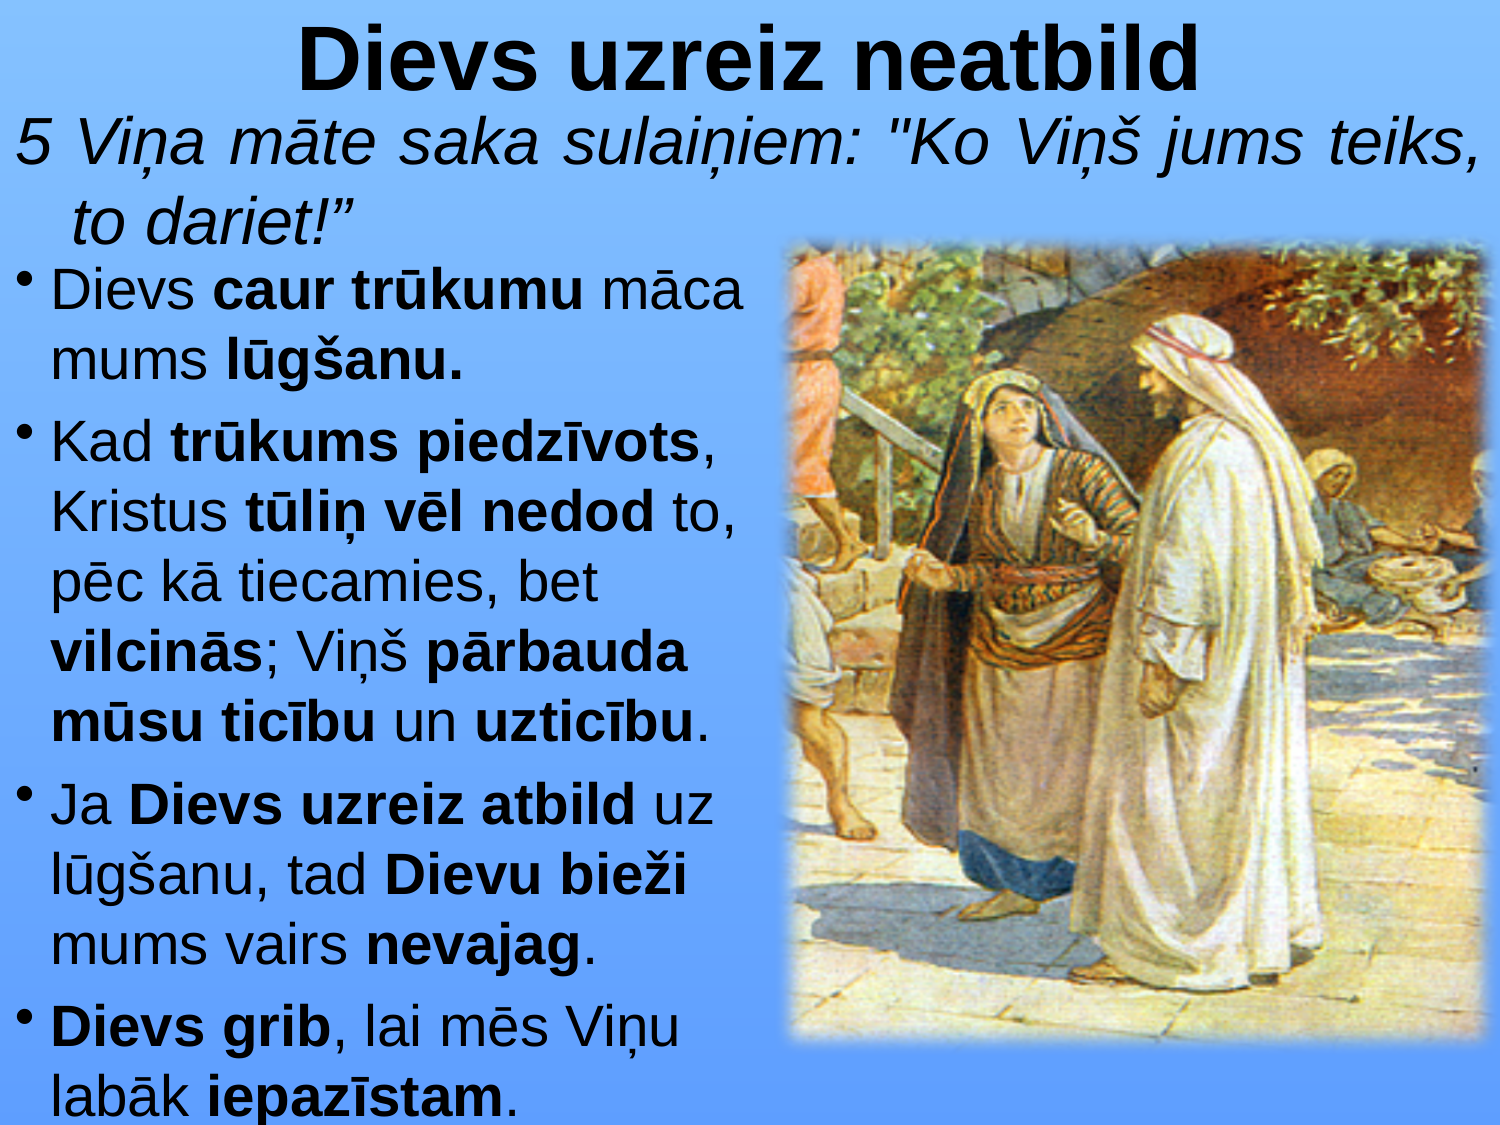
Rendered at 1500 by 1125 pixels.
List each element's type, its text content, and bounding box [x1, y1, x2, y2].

title Dievs uzreiz neatbild [0, 0, 1500, 124]
picture [774, 231, 1500, 1055]
text_box Dievs caur trūkumu māca mums lūgšanu. Kad trūkums piedzīvots, Kristus tūliņ vēl nedod to, pēc kā tiecamies, bet vilcinās; Viņš pārbauda mūsu ticību un uzticību. Ja Dievs uzreiz atbild uz lūgšanu, tad Dievu bieži mums vairs nevajag. Dievs grib, lai mēs Viņu labāk iepazīstam. [0, 243, 774, 1125]
list 5 Viņa māte saka sulaiņiem: "Ko Viņš jums teiks, to dariet!” [0, 124, 1500, 243]
